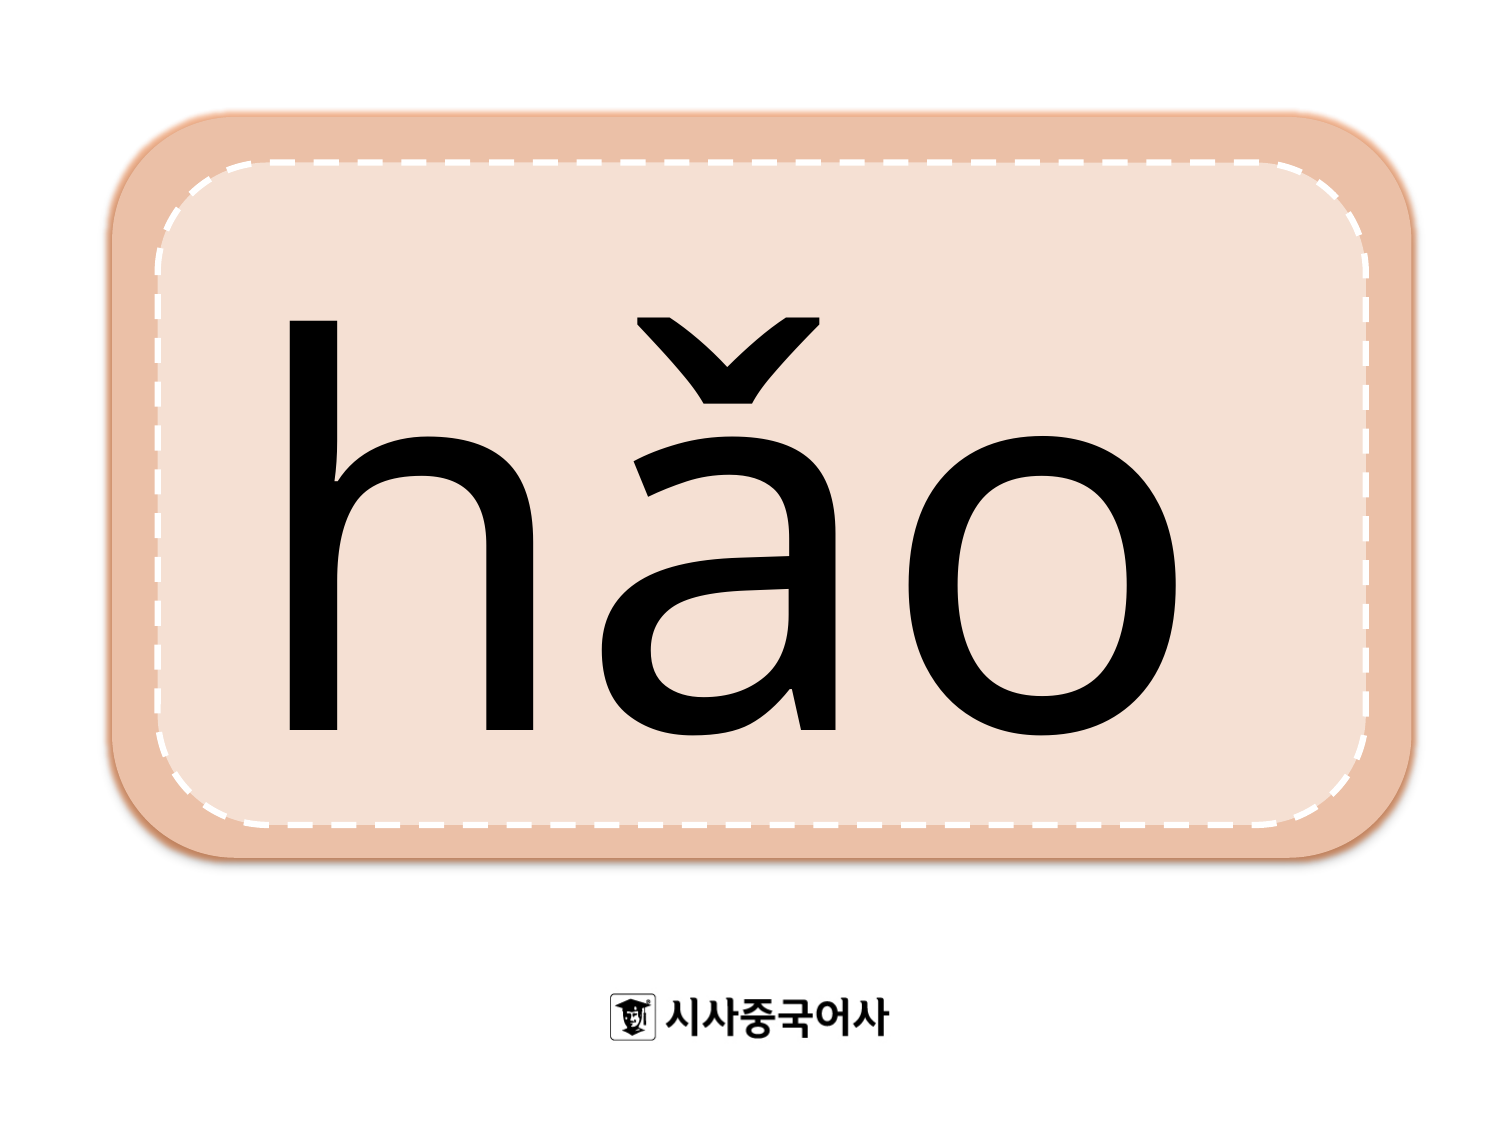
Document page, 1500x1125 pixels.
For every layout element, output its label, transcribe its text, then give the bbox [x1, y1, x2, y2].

picture [602, 987, 898, 1047]
text_box hǎo [157, 183, 1366, 846]
